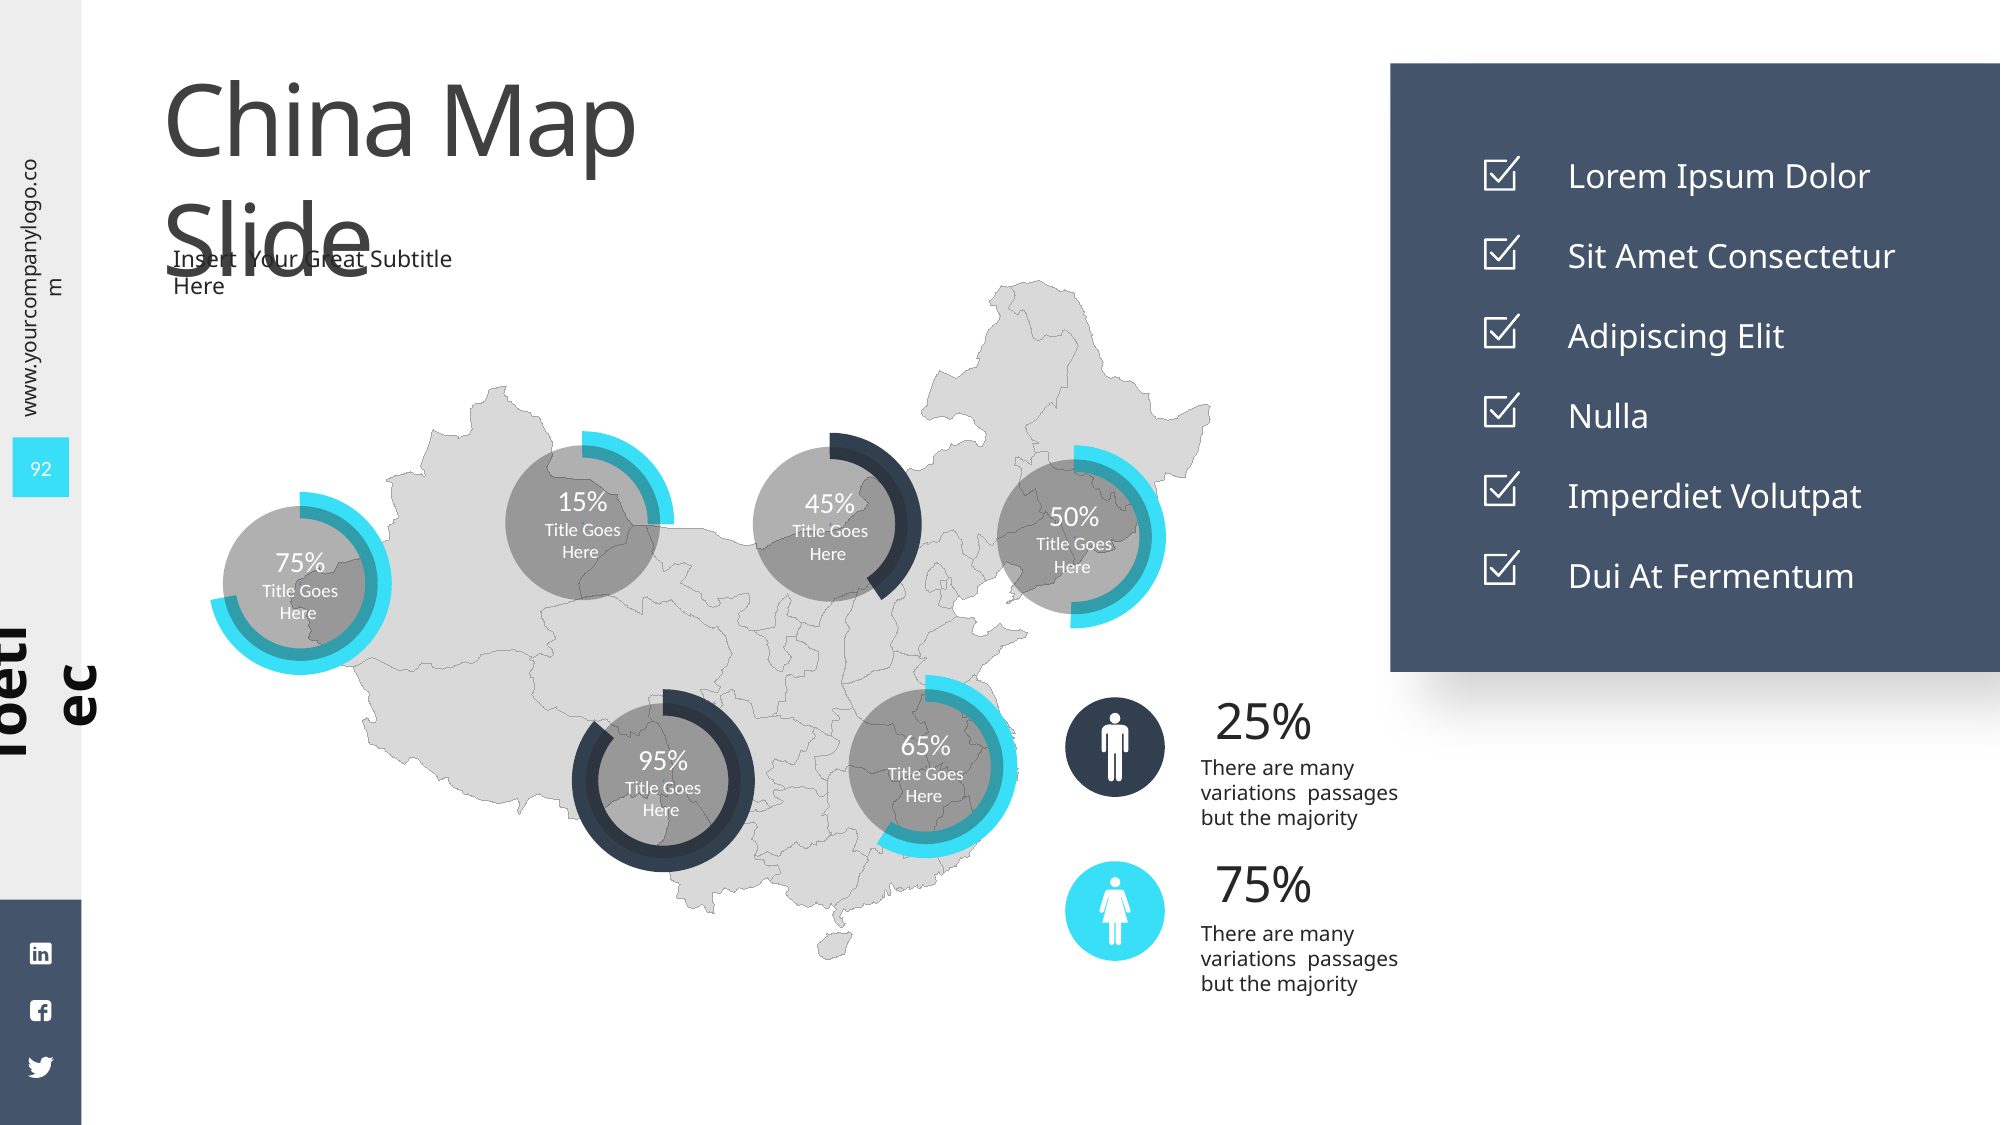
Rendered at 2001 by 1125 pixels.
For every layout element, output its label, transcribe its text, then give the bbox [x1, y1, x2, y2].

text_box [1065, 861, 1165, 961]
text_box Insert Your Great Subtitle Here [158, 237, 512, 307]
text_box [1484, 313, 1520, 349]
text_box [1484, 471, 1520, 507]
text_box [1484, 550, 1520, 585]
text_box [1484, 155, 1520, 191]
text_box Lorem Ipsum Dolor Sit Amet Consectetur Adipiscing Elit Nulla Imperdiet Volutpat Dui At Fermentum [1553, 108, 1972, 603]
text_box [1389, 62, 2000, 673]
text_box There are many variations passages but the majority [1210, 754, 1415, 830]
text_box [208, 431, 1166, 873]
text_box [1484, 392, 1520, 428]
text_box There are many variations passages but the majority [1200, 920, 1415, 996]
slide_number 92 [12, 437, 69, 498]
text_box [289, 280, 1210, 960]
text_box 75% [1215, 852, 1314, 913]
text_box 25% [1215, 689, 1314, 750]
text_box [1484, 234, 1520, 270]
text_box China Map Slide [147, 116, 677, 236]
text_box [1065, 697, 1165, 797]
